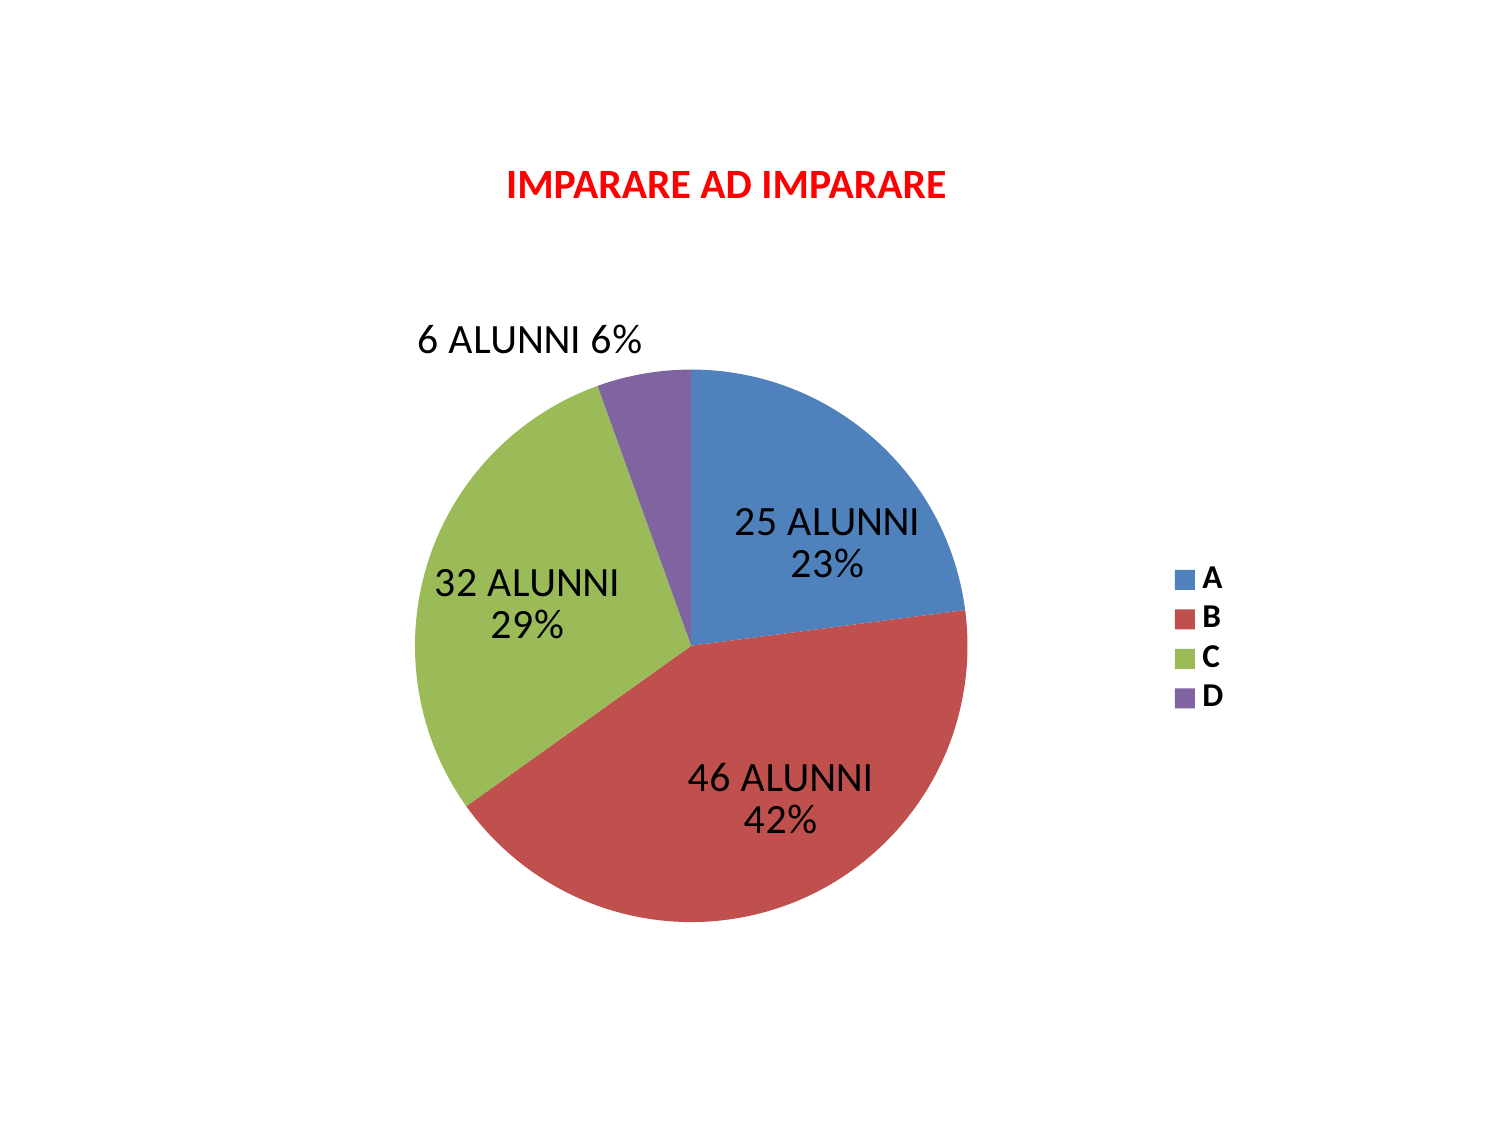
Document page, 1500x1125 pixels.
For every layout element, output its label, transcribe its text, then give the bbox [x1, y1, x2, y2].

text_box IMPARARE AD IMPARARE [230, 149, 1223, 214]
chart [206, 290, 1247, 988]
